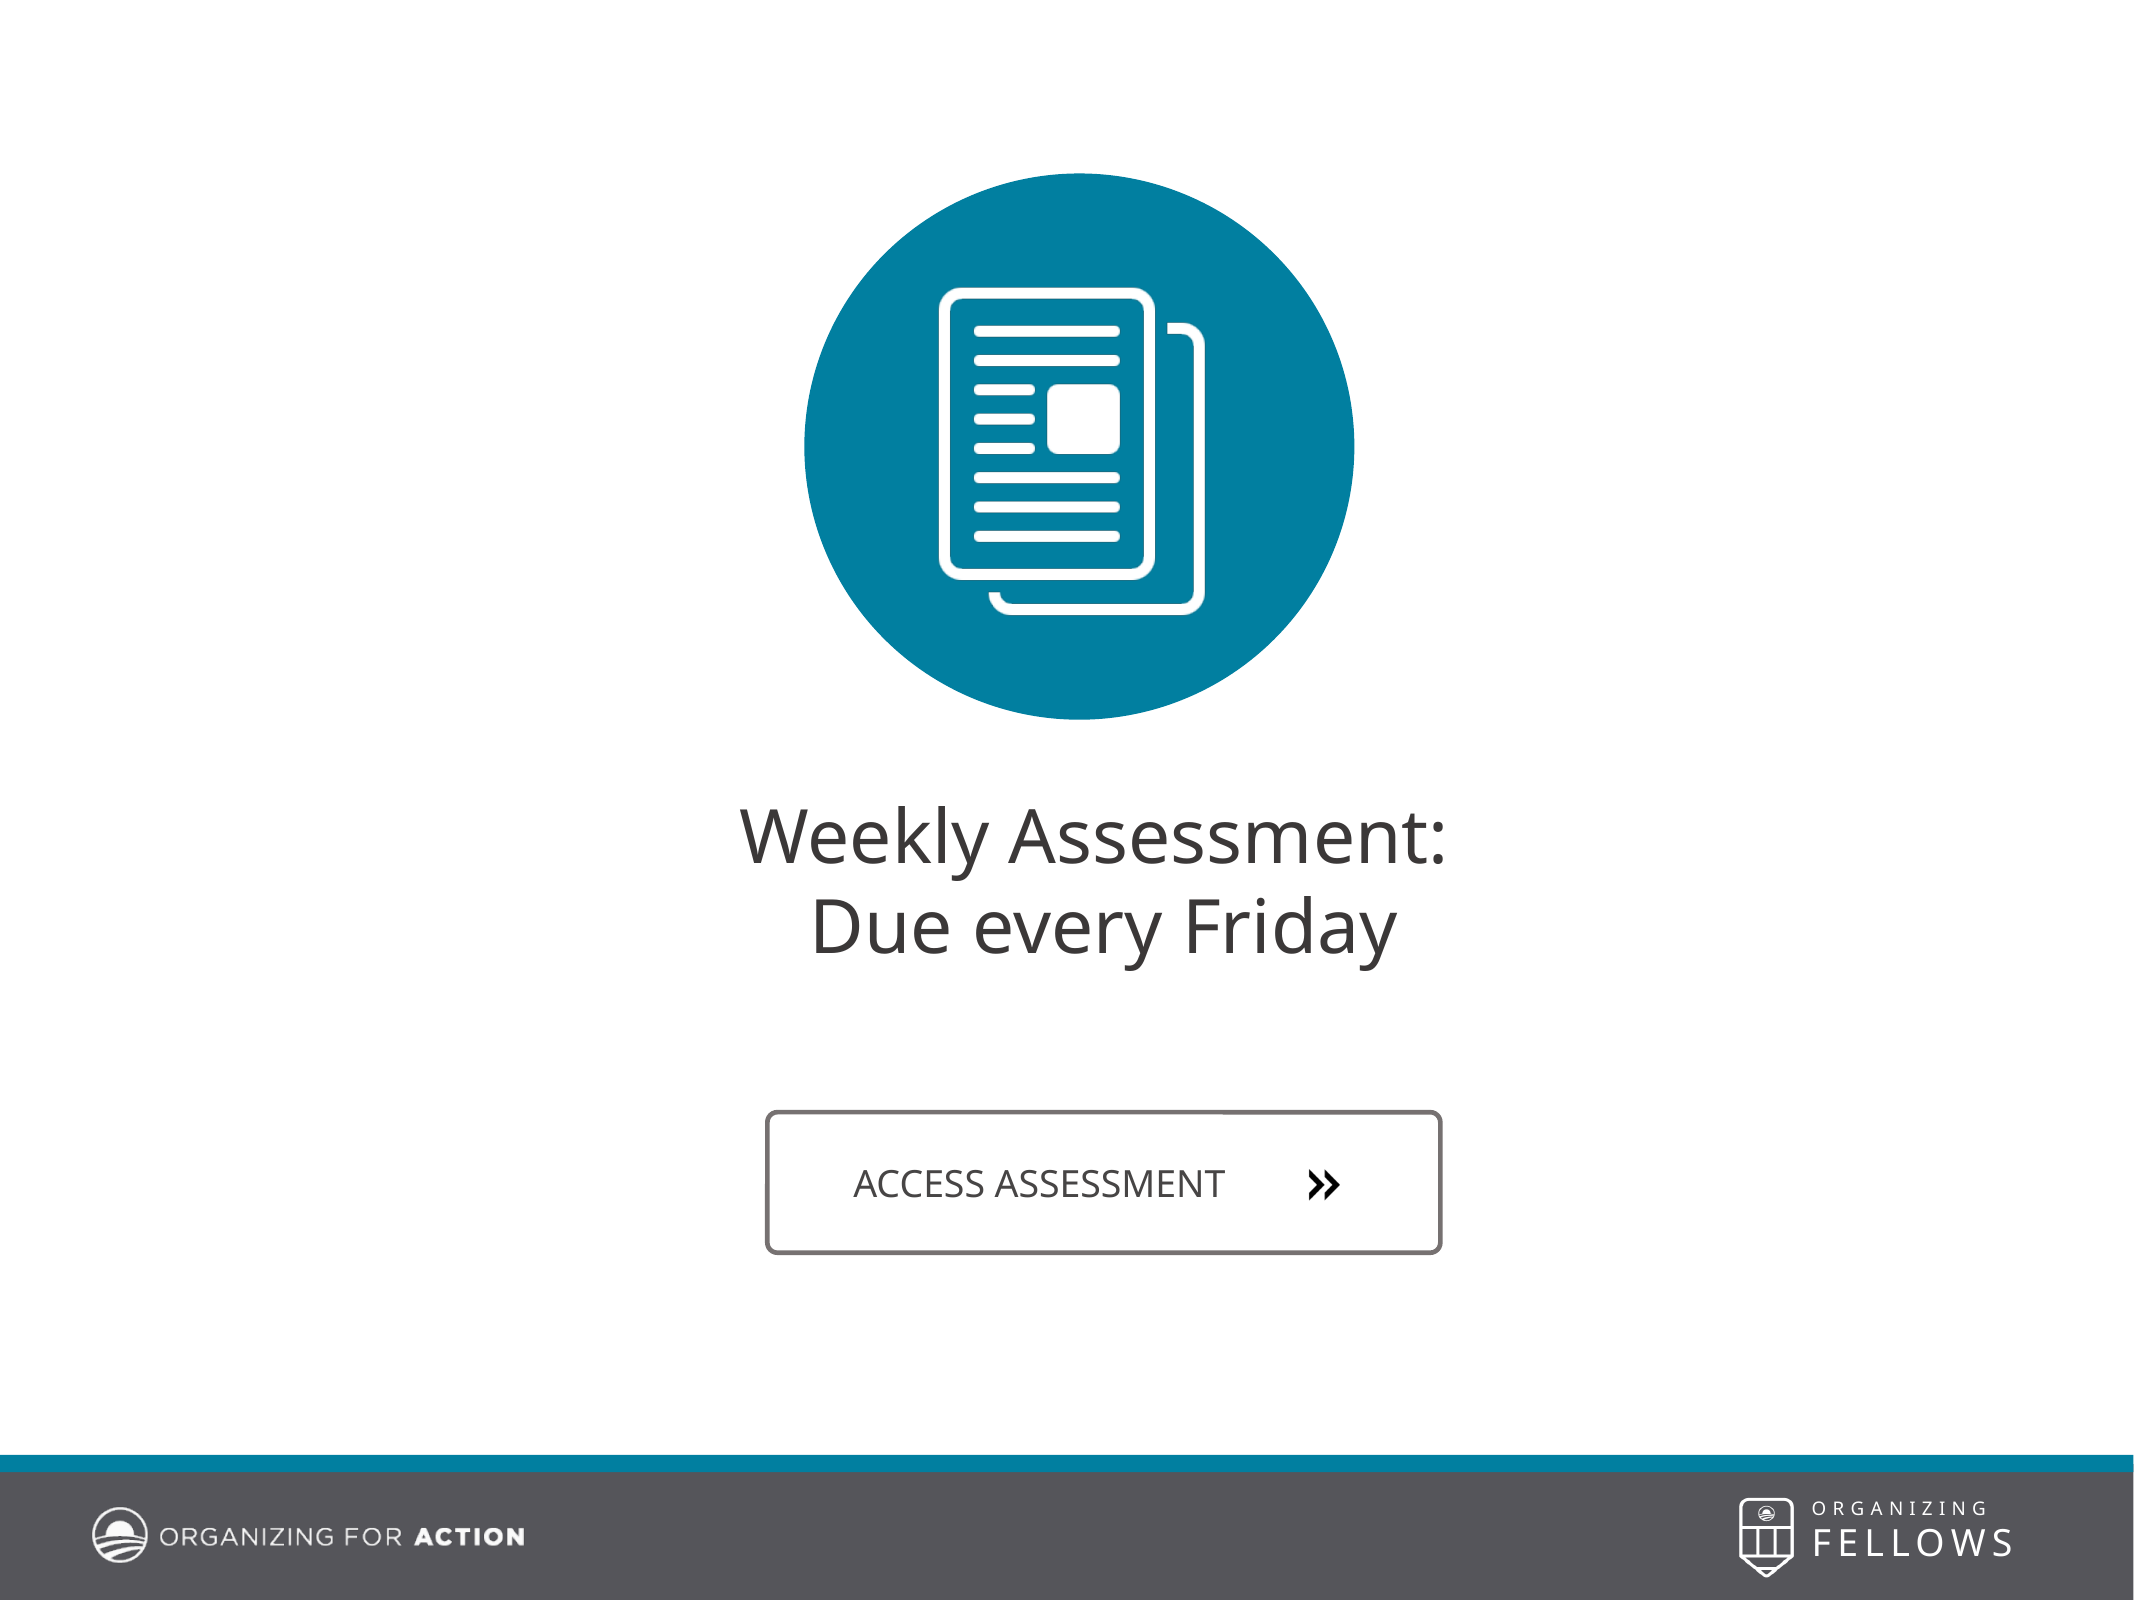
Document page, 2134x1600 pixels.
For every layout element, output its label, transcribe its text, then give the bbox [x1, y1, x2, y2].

picture [0, 1473, 2134, 1600]
picture [939, 288, 1155, 580]
picture [989, 323, 1205, 615]
text_box [803, 172, 1356, 721]
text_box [767, 1112, 1441, 1253]
text_box Weekly Assessment: Due every Friday [260, 781, 1948, 976]
